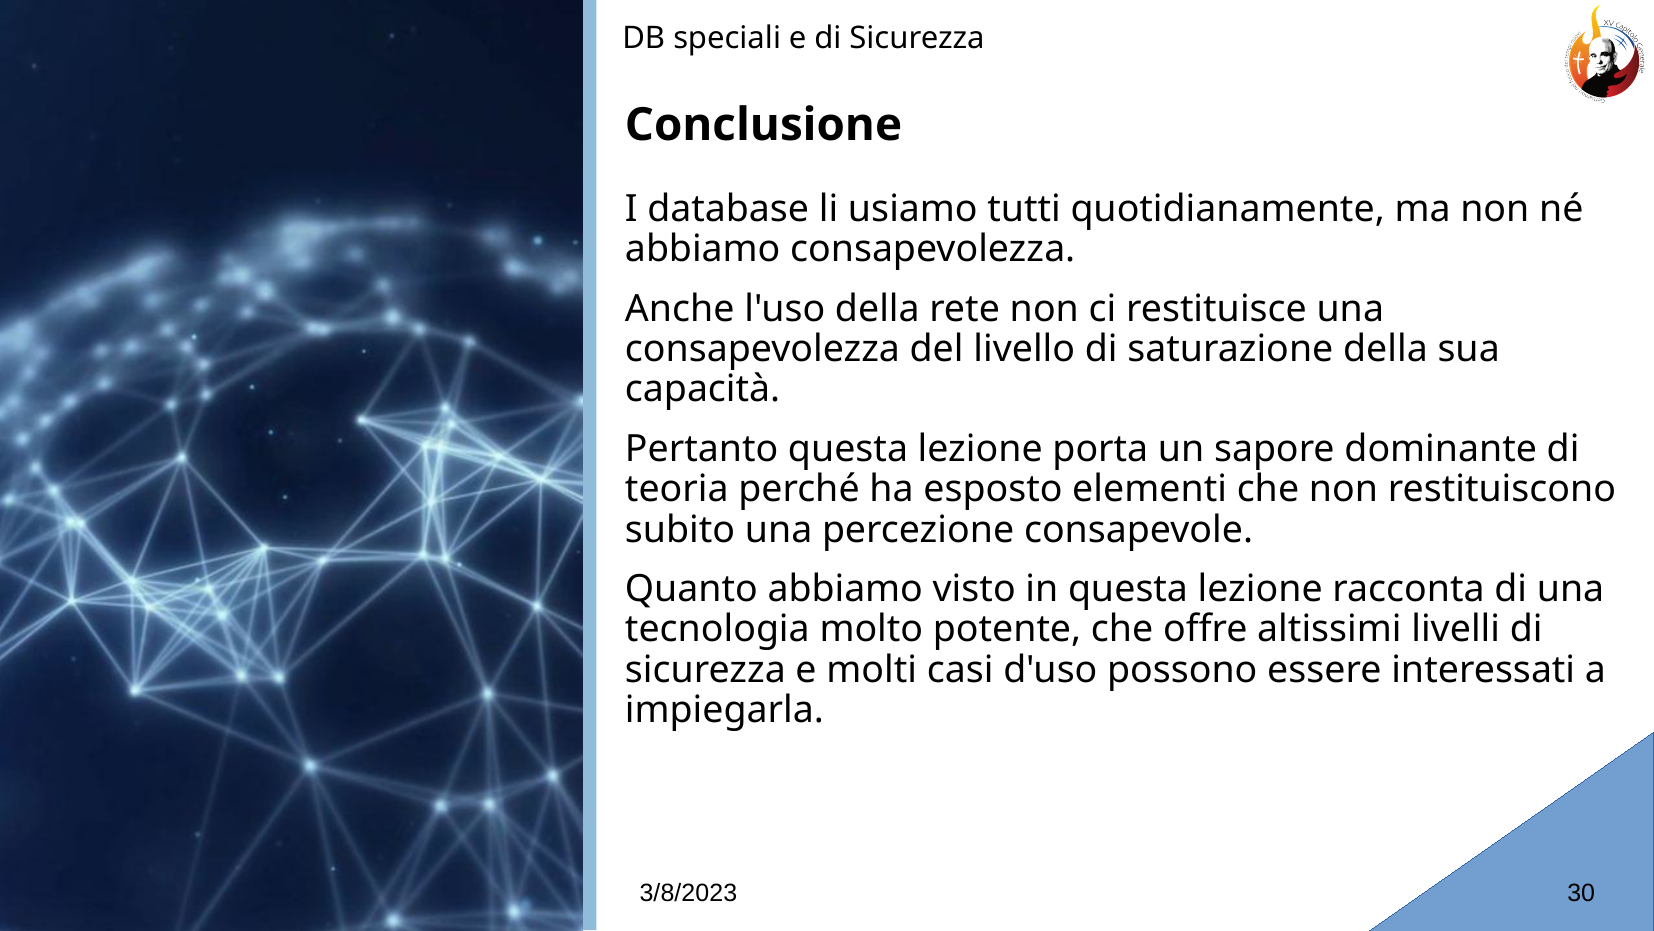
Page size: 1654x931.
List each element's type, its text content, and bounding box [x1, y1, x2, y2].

title Conclusione [624, 94, 1621, 188]
picture [1563, 4, 1646, 103]
text_box DB speciali e di Sicurezza [607, 9, 1340, 63]
list I database li usiamo tutti quotidianamente, ma non né abbiamo consapevolezza. Anche l'uso della rete non ci restituisce una consapevolezza del livello di saturazione della sua capacità. Pertanto questa lezione porta un sapore dominante di teoria perché ha esposto elementi che non restituiscono subito una percezione consapevole. Quanto abbiamo visto in questa lezione racconta di una tecnologia molto potente, che offre altissimi livelli di sicurezza e molti casi d'uso possono essere interessati a impiegarla. [624, 188, 1621, 839]
picture [0, 0, 583, 931]
